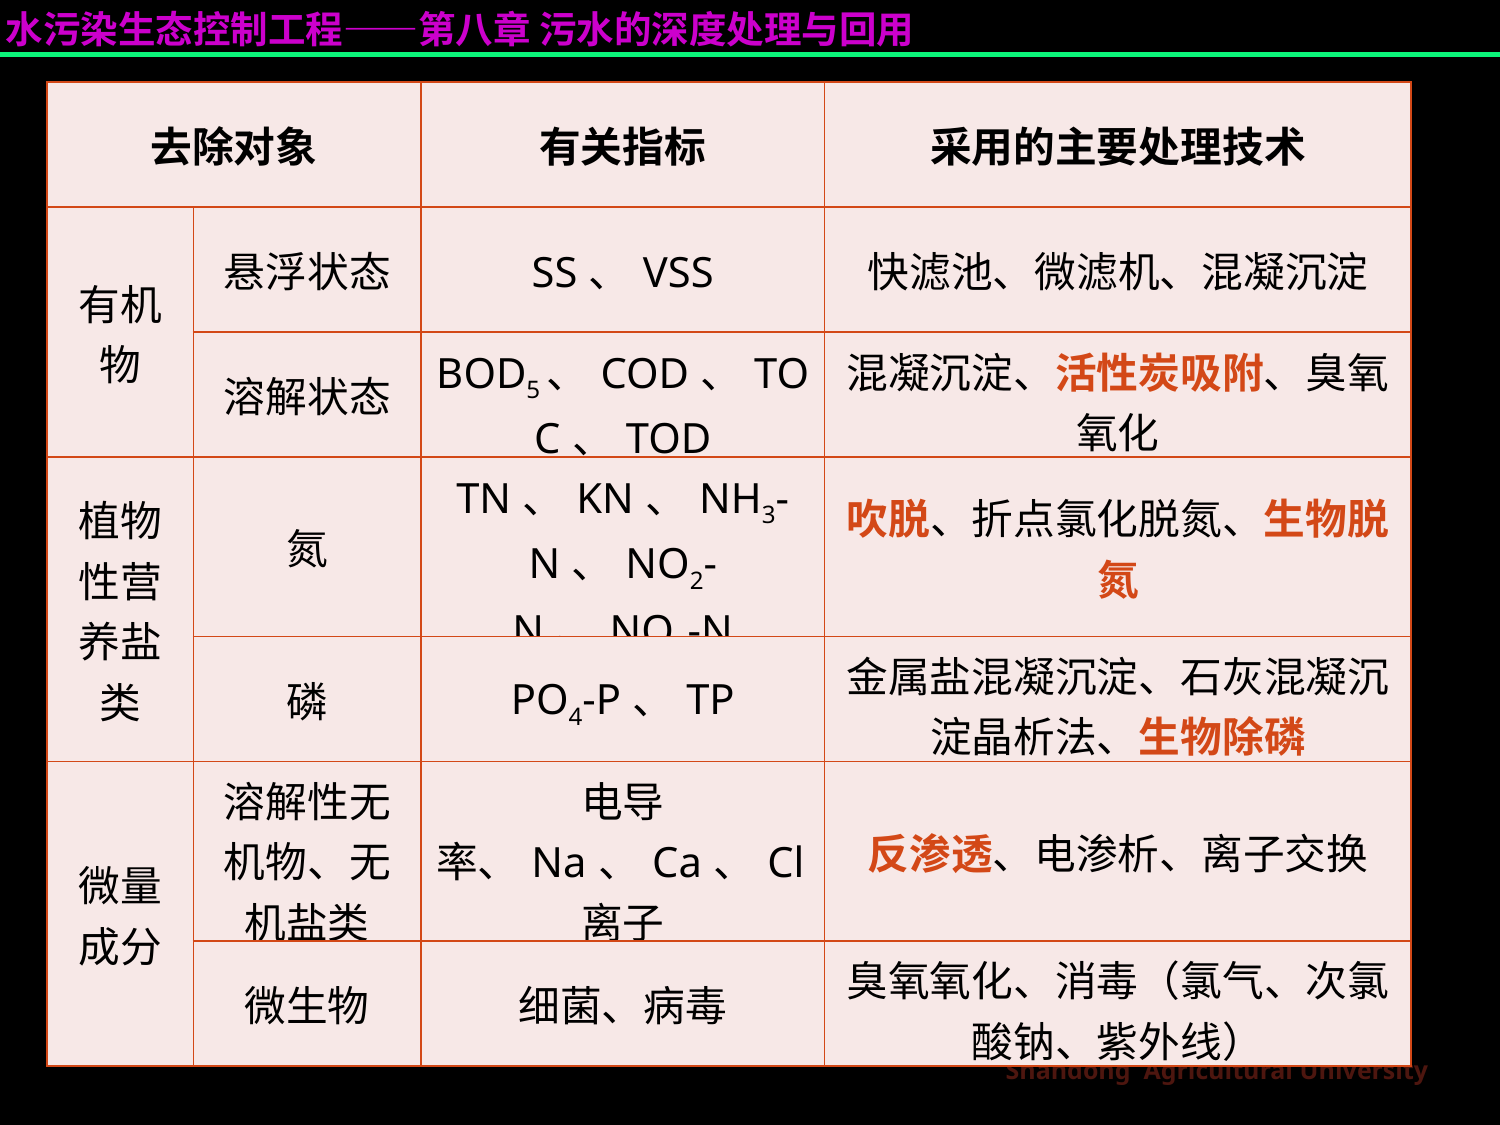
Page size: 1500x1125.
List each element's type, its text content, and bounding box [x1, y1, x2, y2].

table_cell 电导率、Na、Ca、Cl离子 [422, 762, 824, 940]
table_cell BOD5、COD、TOC、TOD [422, 333, 824, 456]
table_cell 磷 [194, 637, 420, 761]
table_cell 悬浮状态 [194, 208, 420, 331]
table_cell 溶解状态 [194, 333, 420, 456]
table_cell 植物性营养盐类 [48, 458, 193, 761]
table_cell 微生物 [194, 942, 420, 1065]
table_cell 细菌、病毒 [422, 942, 824, 1065]
table_cell 氮 [194, 458, 420, 636]
table_cell 有机物 [48, 208, 193, 456]
table_header 有关指标 [422, 83, 824, 206]
table_cell 金属盐混凝沉淀、石灰混凝沉淀晶析法、生物除磷 [825, 637, 1410, 761]
table_header 去除对象 [48, 83, 420, 206]
table_cell 吹脱、折点氯化脱氮、生物脱氮 [825, 458, 1410, 636]
table_cell 溶解性无机物、无机盐类 [194, 762, 420, 940]
table_cell PO4-P、TP [422, 637, 824, 761]
table_cell 快滤池、微滤机、混凝沉淀 [825, 208, 1410, 331]
table_cell 反渗透、电渗析、离子交换 [825, 762, 1410, 940]
table_cell 微量成分 [48, 762, 193, 1065]
table_cell SS、VSS [422, 208, 824, 331]
table_cell 臭氧氧化、消毒（氯气、次氯酸钠、紫外线） [825, 942, 1410, 1065]
table_cell TN、KN、NH3-N、NO2-N、NO3-N [422, 458, 824, 636]
table_header 采用的主要处理技术 [825, 83, 1410, 206]
table_cell 混凝沉淀、活性炭吸附、臭氧氧化 [825, 333, 1410, 456]
